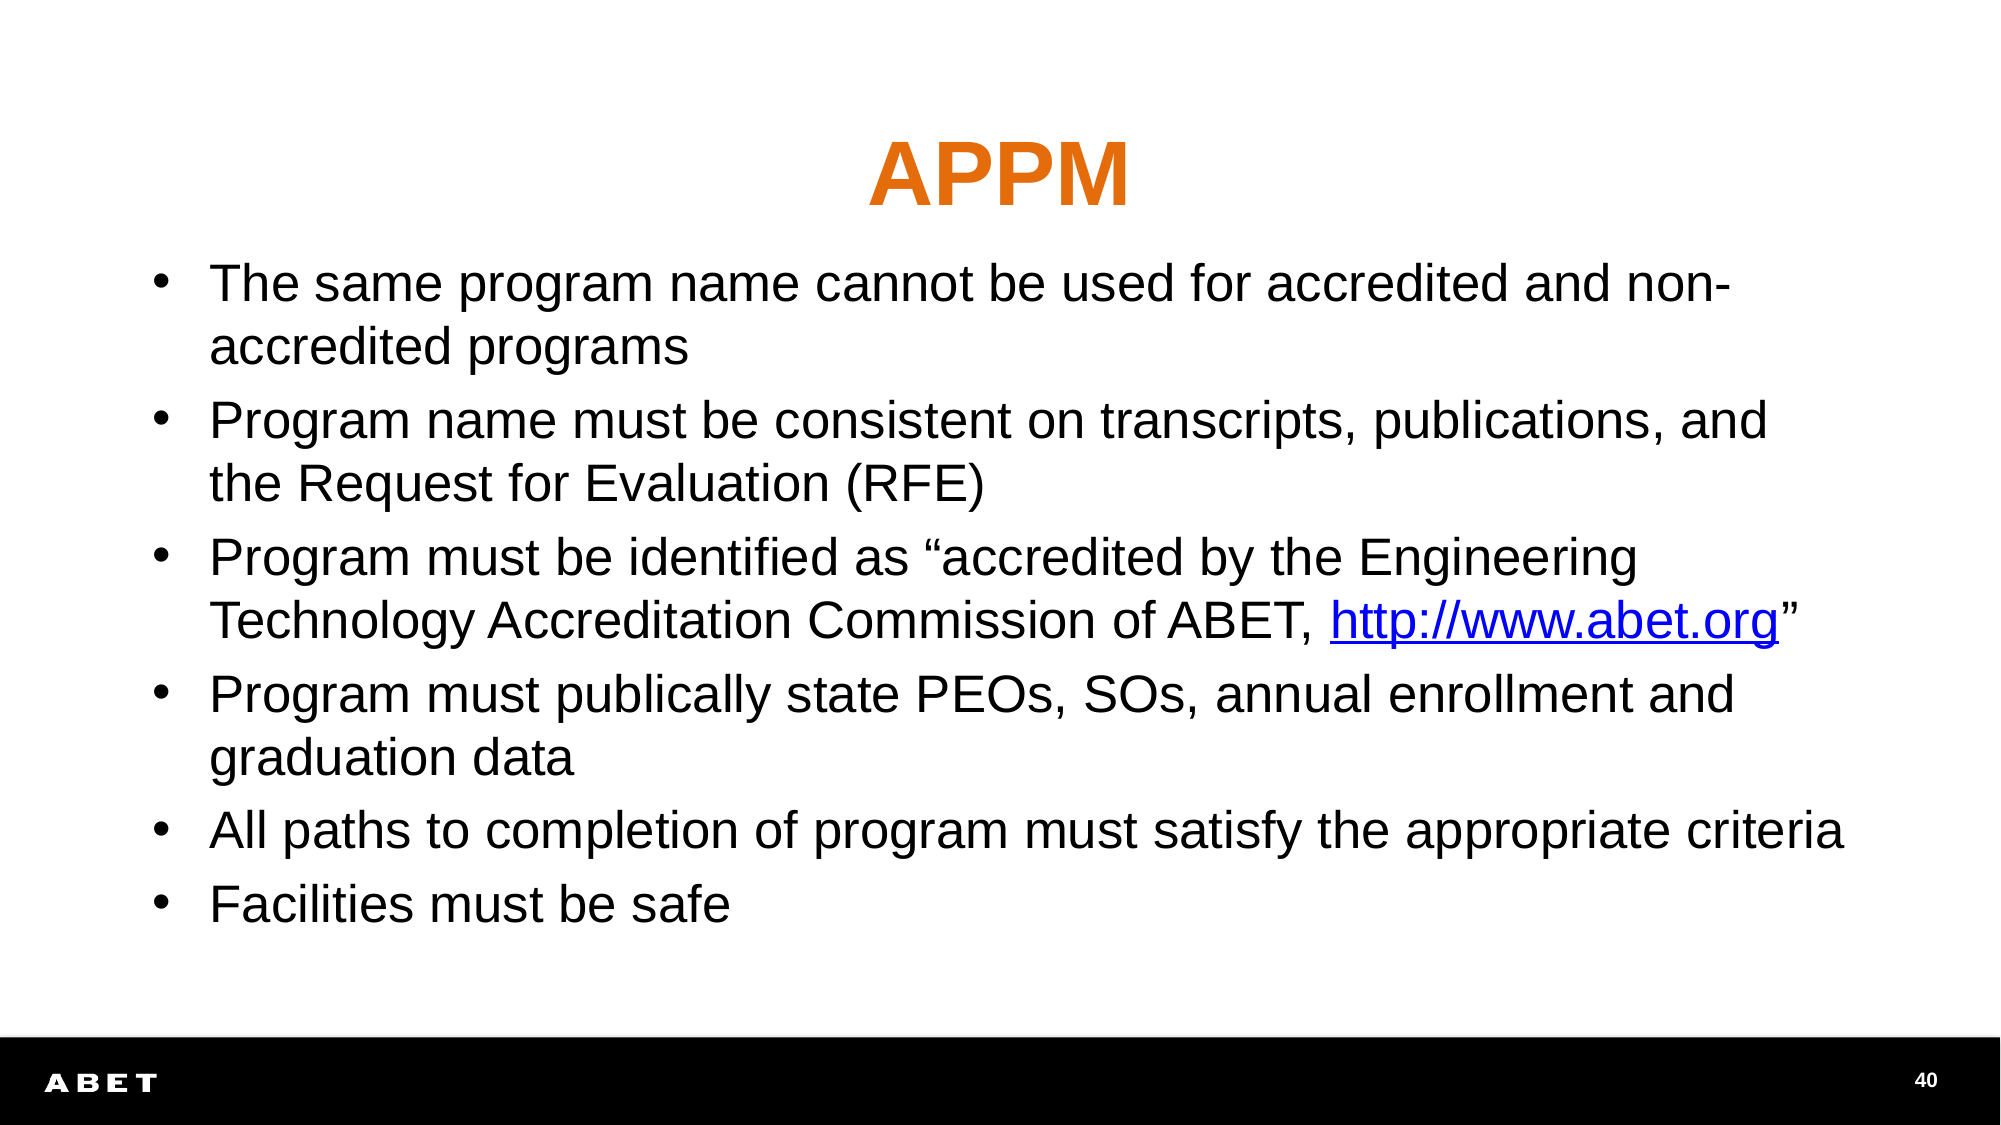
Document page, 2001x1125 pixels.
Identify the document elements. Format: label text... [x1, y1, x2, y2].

list The same program name cannot be used for accredited and non-accredited programs Program name must be consistent on transcripts, publications, and the Request for Evaluation (RFE) Program must be identified as “accredited by the Engineering Technology Accreditation Commission of ABET, http://www.abet.org” Program must publically state PEOs, SOs, annual enrollment and graduation data All paths to completion of program must satisfy the appropriate criteria Facilities must be safe [137, 241, 1863, 956]
picture [16, 1052, 184, 1113]
title APPM [137, 59, 1863, 241]
